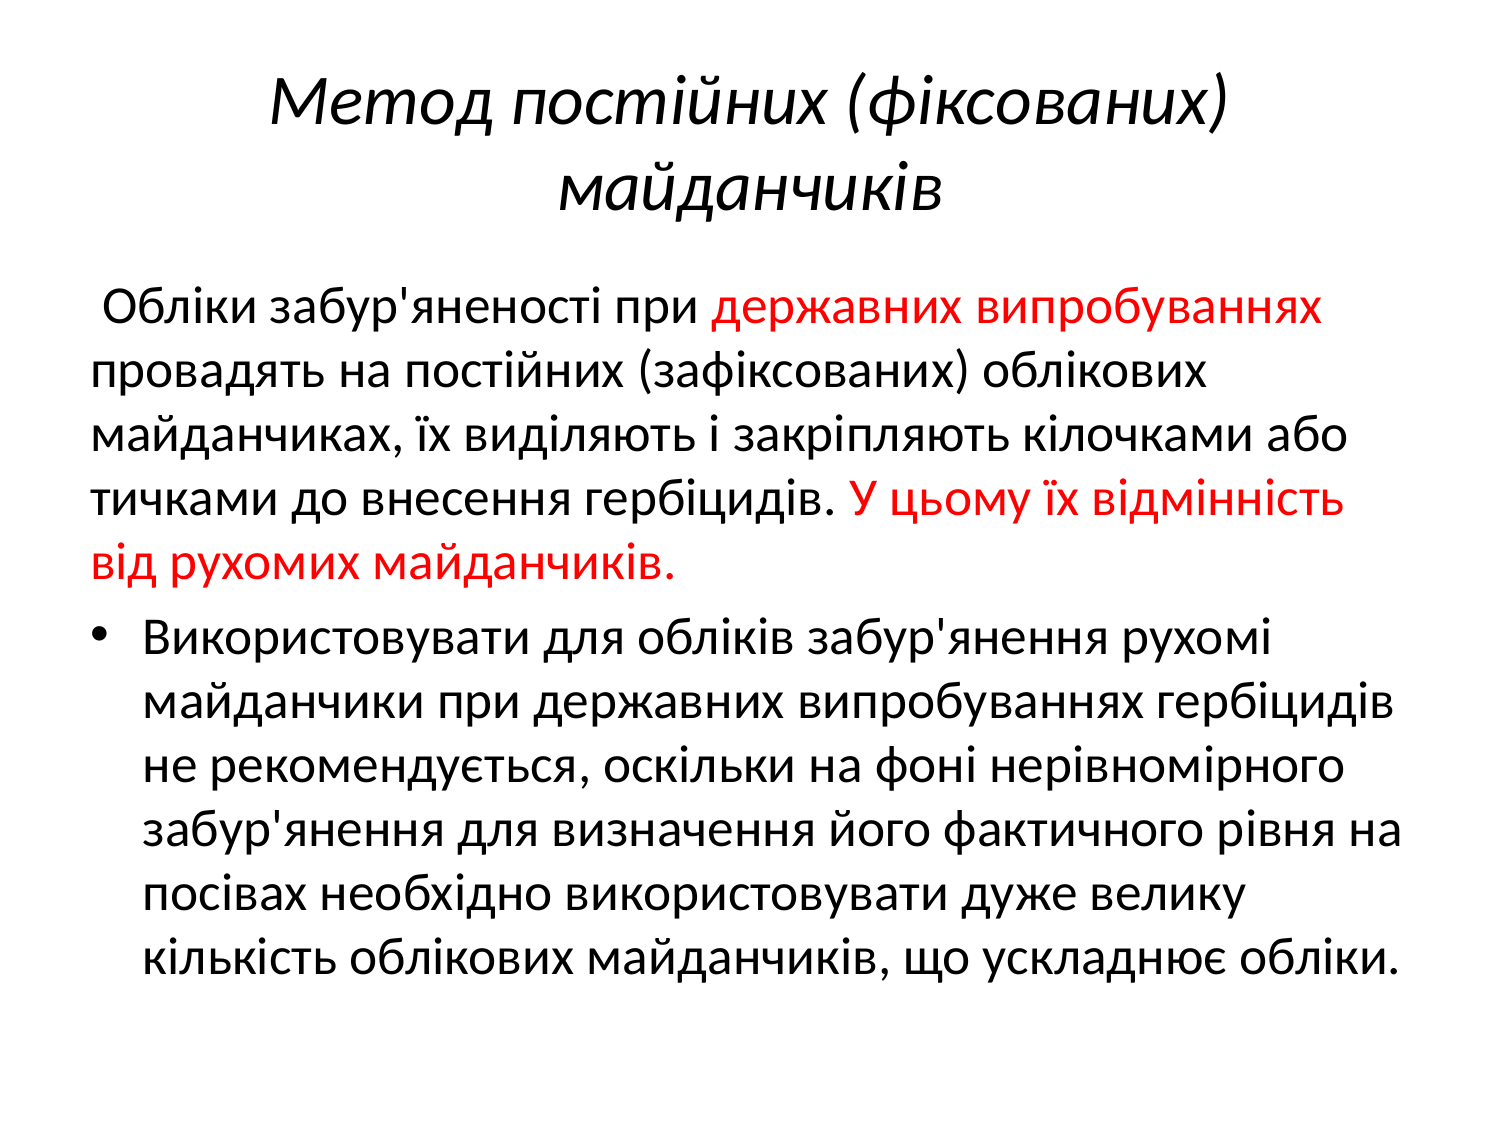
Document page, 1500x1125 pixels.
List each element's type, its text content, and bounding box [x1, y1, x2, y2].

list Обліки забур'яненості при державних випробуваннях провадять на постійних (зафіксованих) облікових майданчиках, їх виділяють і закріпляють кілочками або тичками до внесення гербіцидів. У цьому їх відмінність від рухомих майданчиків. Використовувати для обліків забур'янення рухомі майданчики при державних випробуваннях гербіцидів не рекомендується, оскільки на фоні нерівномірного забур'янення для визначення його фактичного рівня на посівах необхідно використовувати дуже велику кількість облікових майданчиків, що ускладнює обліки. [75, 262, 1425, 1005]
title Метод постійних (фіксованих) майданчиків [75, 45, 1425, 233]
